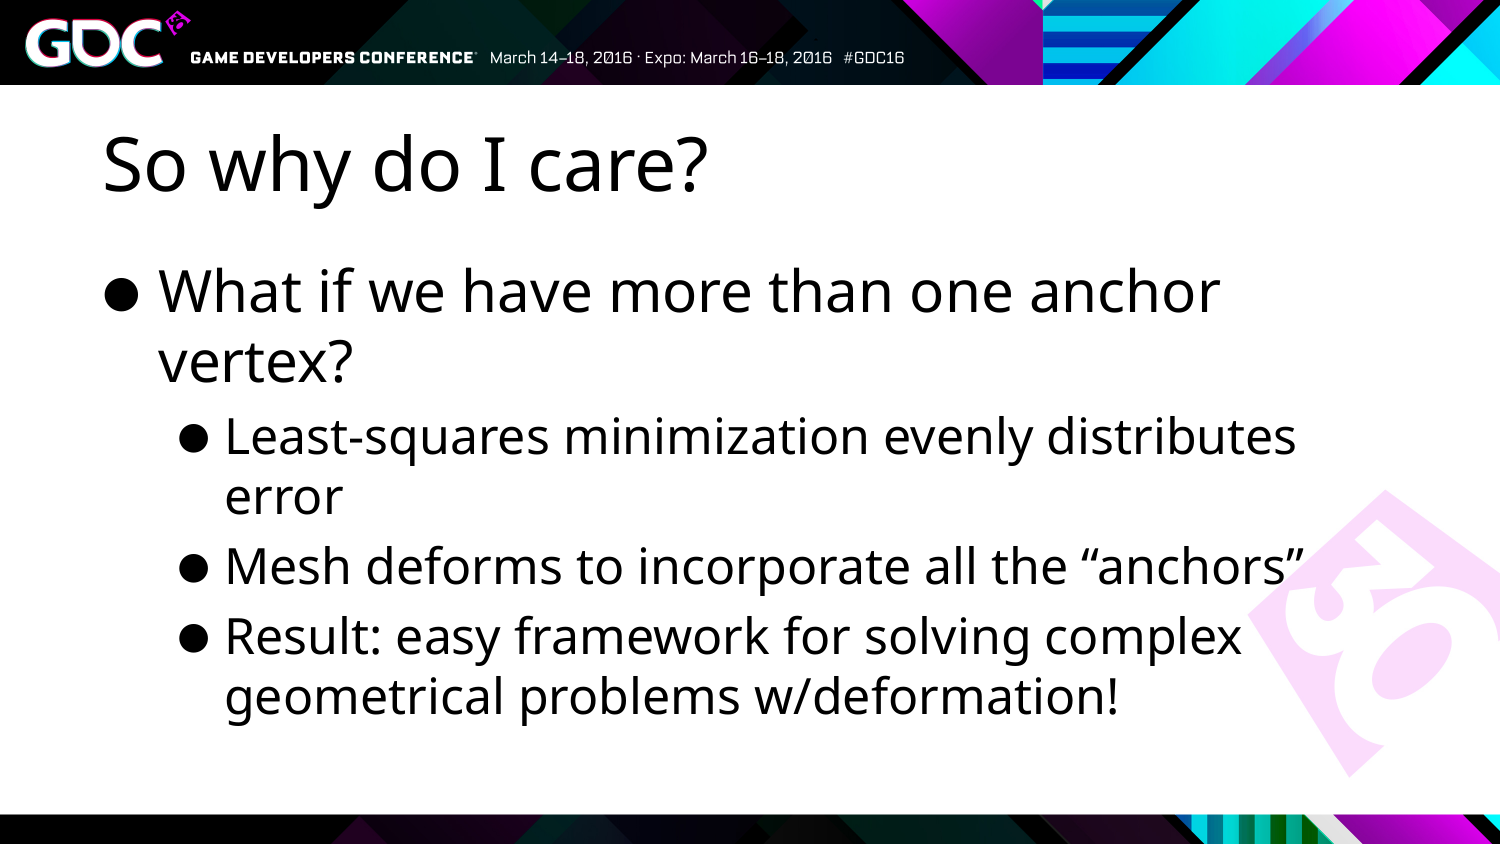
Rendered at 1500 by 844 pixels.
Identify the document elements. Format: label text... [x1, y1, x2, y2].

list What if we have more than one anchor vertex? Least-squares minimization evenly distributes error Mesh deforms to incorporate all the “anchors” Result: easy framework for solving complex geometrical problems w/deformation! [87, 246, 1413, 697]
title So why do I care? [87, 109, 1413, 238]
picture [0, 0, 1500, 844]
